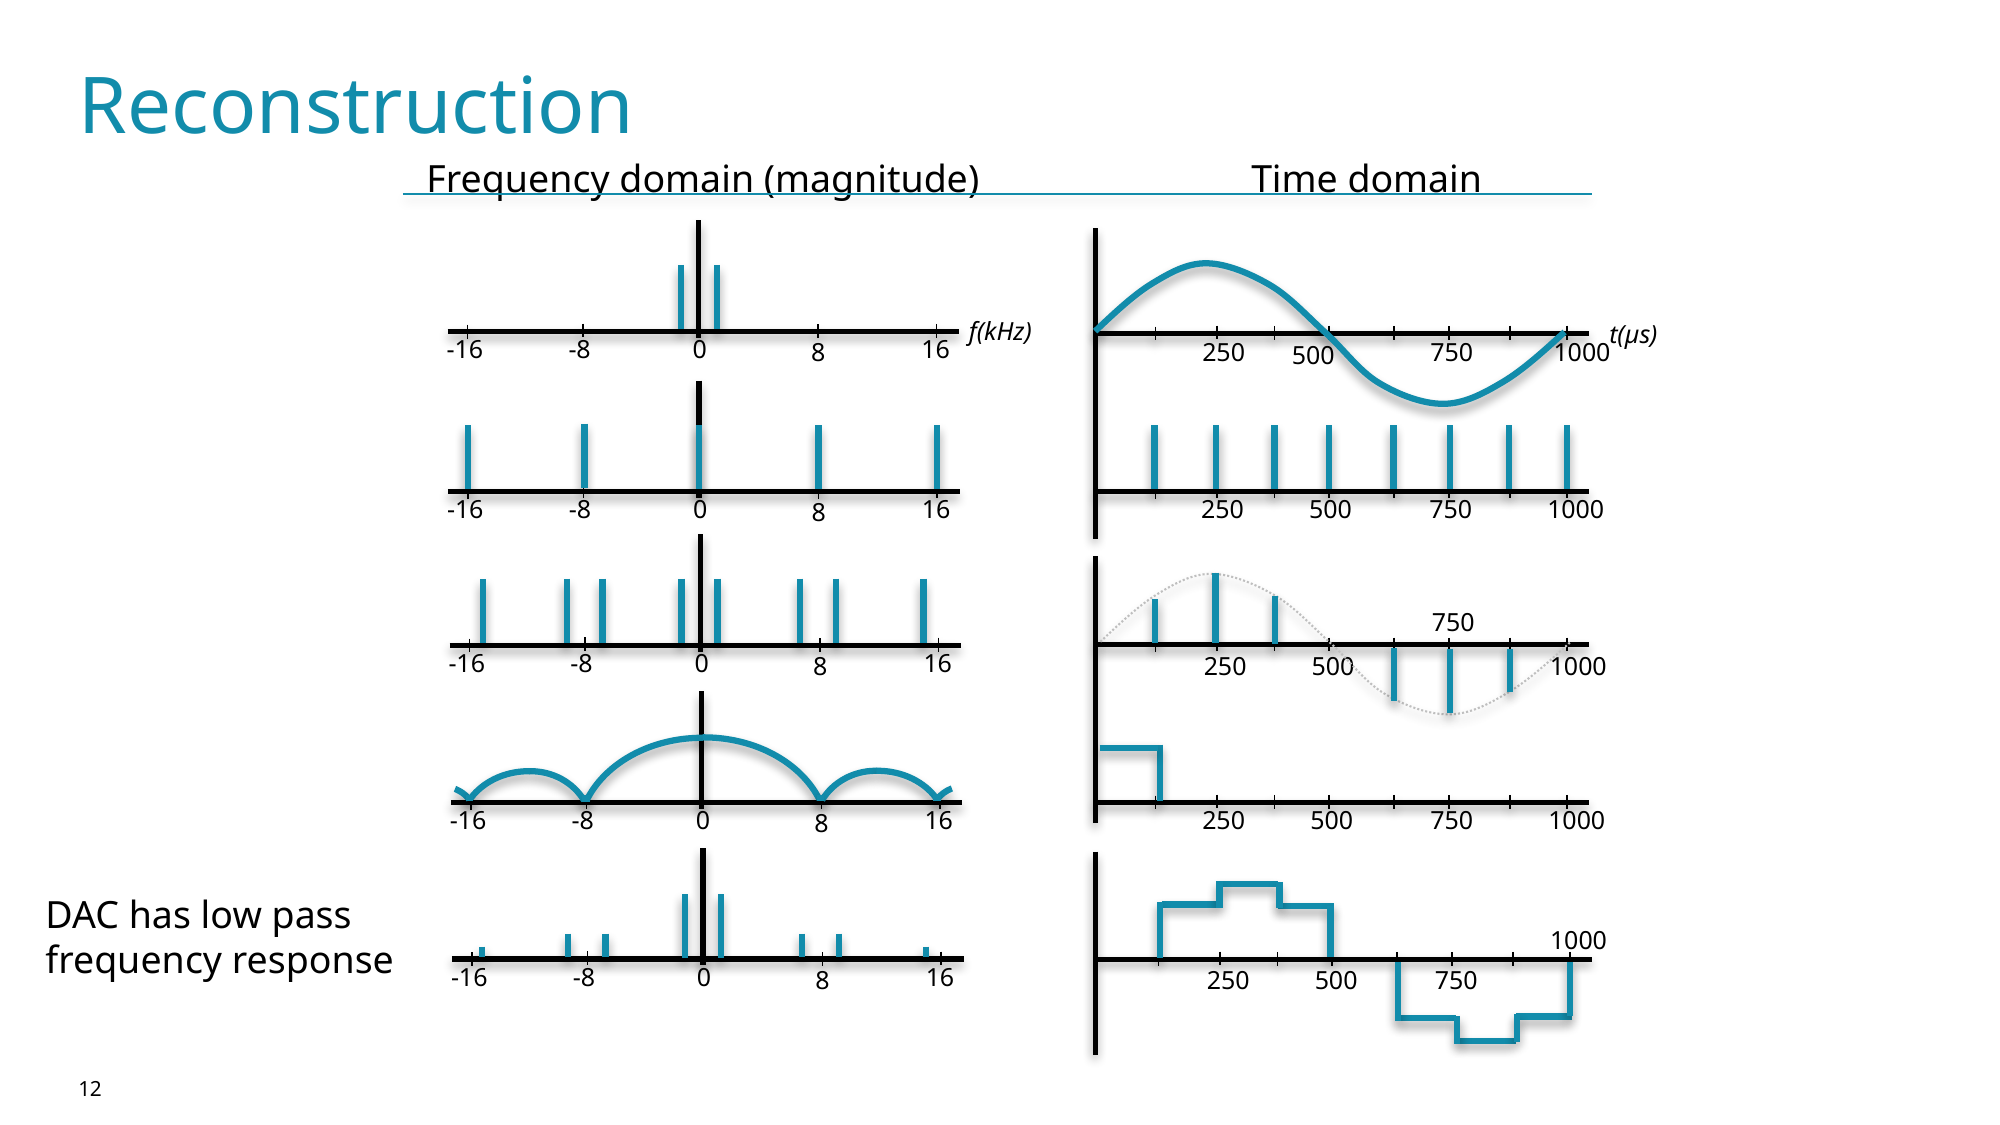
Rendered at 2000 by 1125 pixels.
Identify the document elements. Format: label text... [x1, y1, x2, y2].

title Reconstruction [78, 55, 1910, 150]
text_box Frequency domain (magnitude) [411, 150, 995, 192]
text_box DAC has low pass frequency response [30, 883, 395, 988]
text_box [402, 193, 1686, 1055]
text_box Time domain [1236, 150, 1498, 192]
